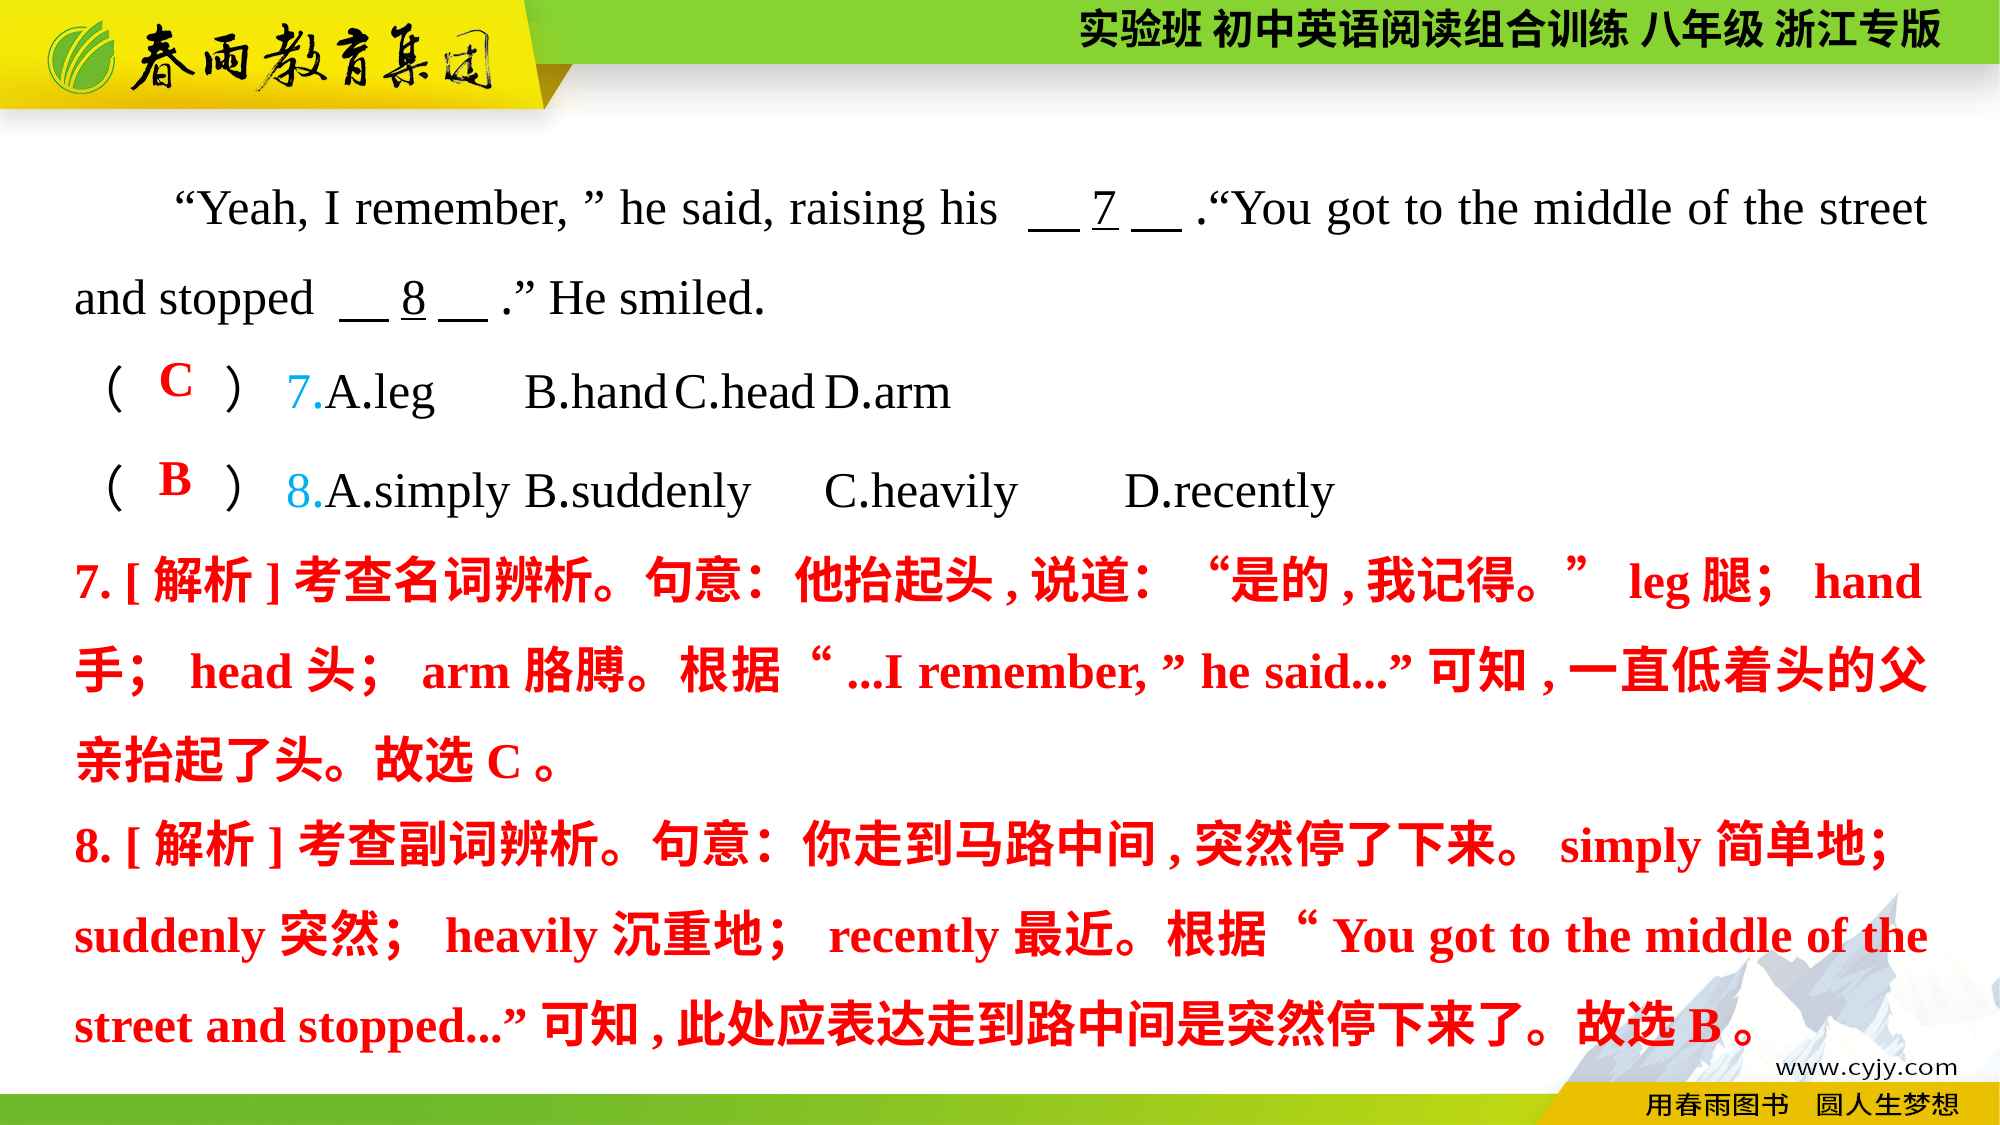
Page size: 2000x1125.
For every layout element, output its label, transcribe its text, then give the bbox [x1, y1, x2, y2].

text_box 8. [解析]考查副词辨析。句意：你走到马路中间,突然停了下来。simply简单地；suddenly突然；heavily沉重地；recently最近。根据“You got to the middle of the street and stopped...”可知,此处应表达走到路中间是突然停下来了。故选B。 [59, 775, 1944, 1060]
list “Yeah, I remember, ” he said, raising his 7 .“You got to the middle of the street and stopped 8 .” He smiled. [59, 137, 1944, 323]
picture [0, 0, 2000, 1125]
text_box C [143, 339, 210, 414]
text_box （ ）7.A.leg B.hand C.head D.arm [59, 323, 1944, 420]
text_box 7. [解析]考查名词辨析。句意：他抬起头,说道：“是的,我记得。”leg腿；hand手；head头；arm胳膊。根据“...I remember, ” he said...”可知,一直低着头的父亲抬起了头。故选C。 [59, 526, 1944, 775]
text_box （ ）8.A.simply B.suddenly C.heavily D.recently [59, 420, 1944, 526]
text_box B [143, 437, 207, 513]
